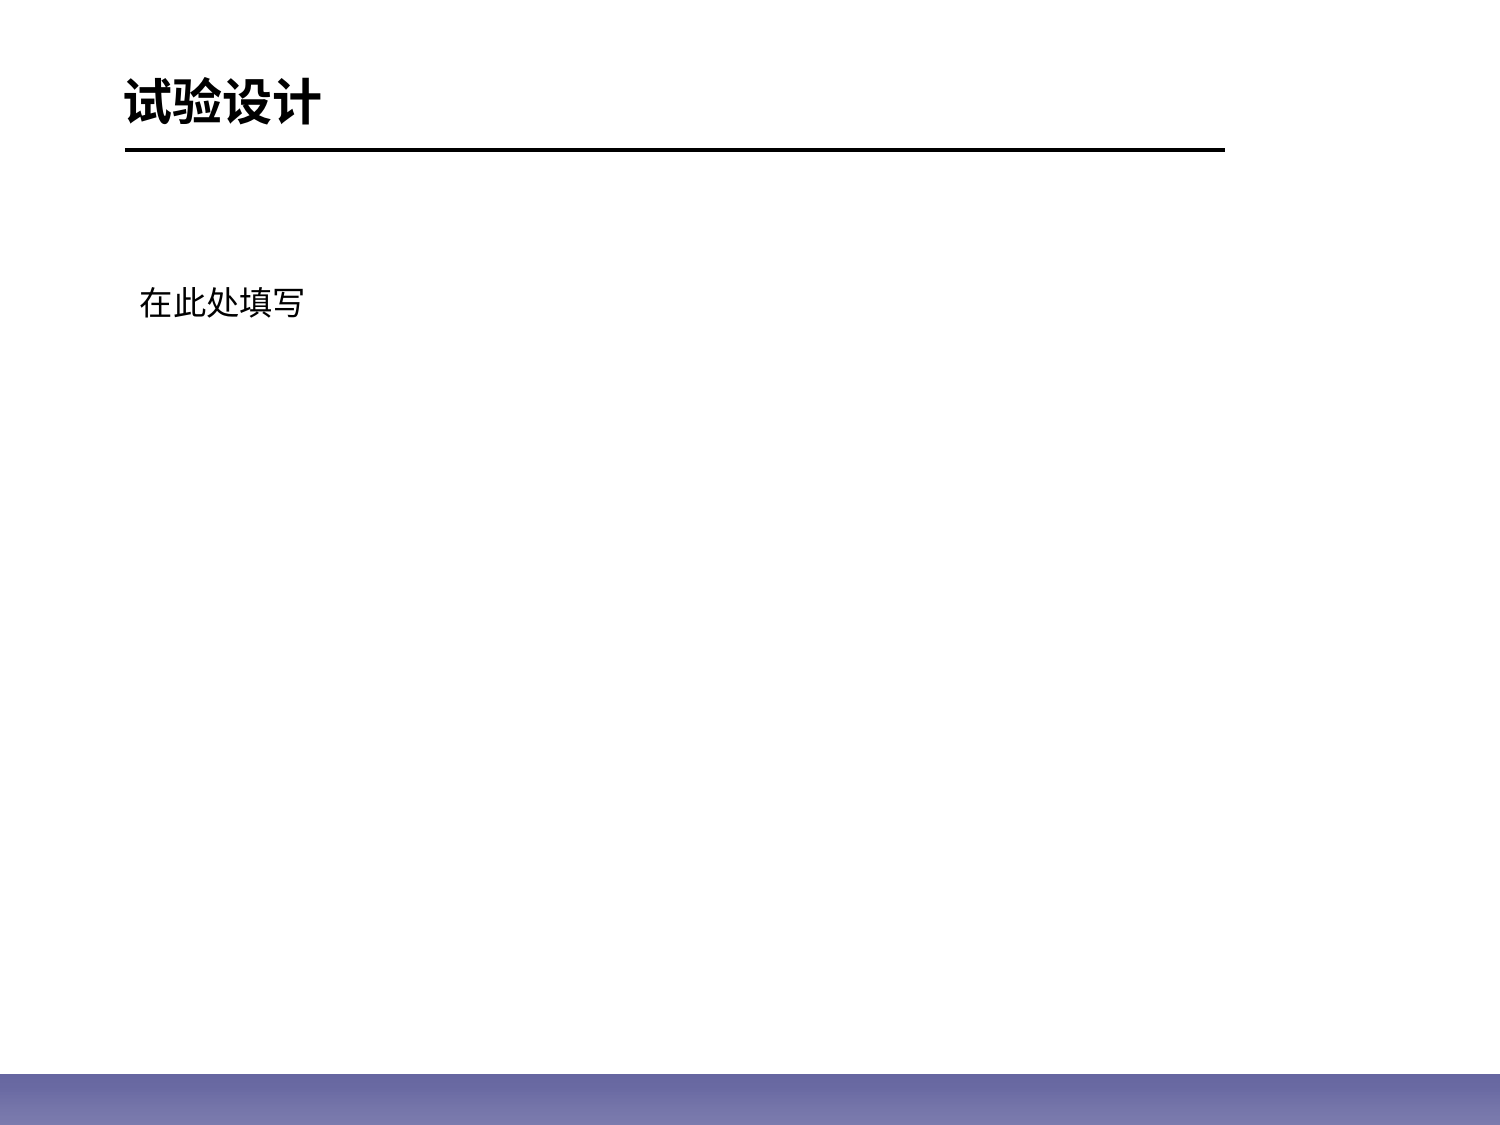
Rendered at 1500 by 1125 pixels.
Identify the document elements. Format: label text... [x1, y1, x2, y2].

text_box 在此处填写 [124, 274, 1388, 330]
picture [0, 1074, 1500, 1125]
text_box 试验设计 [62, 50, 1500, 150]
